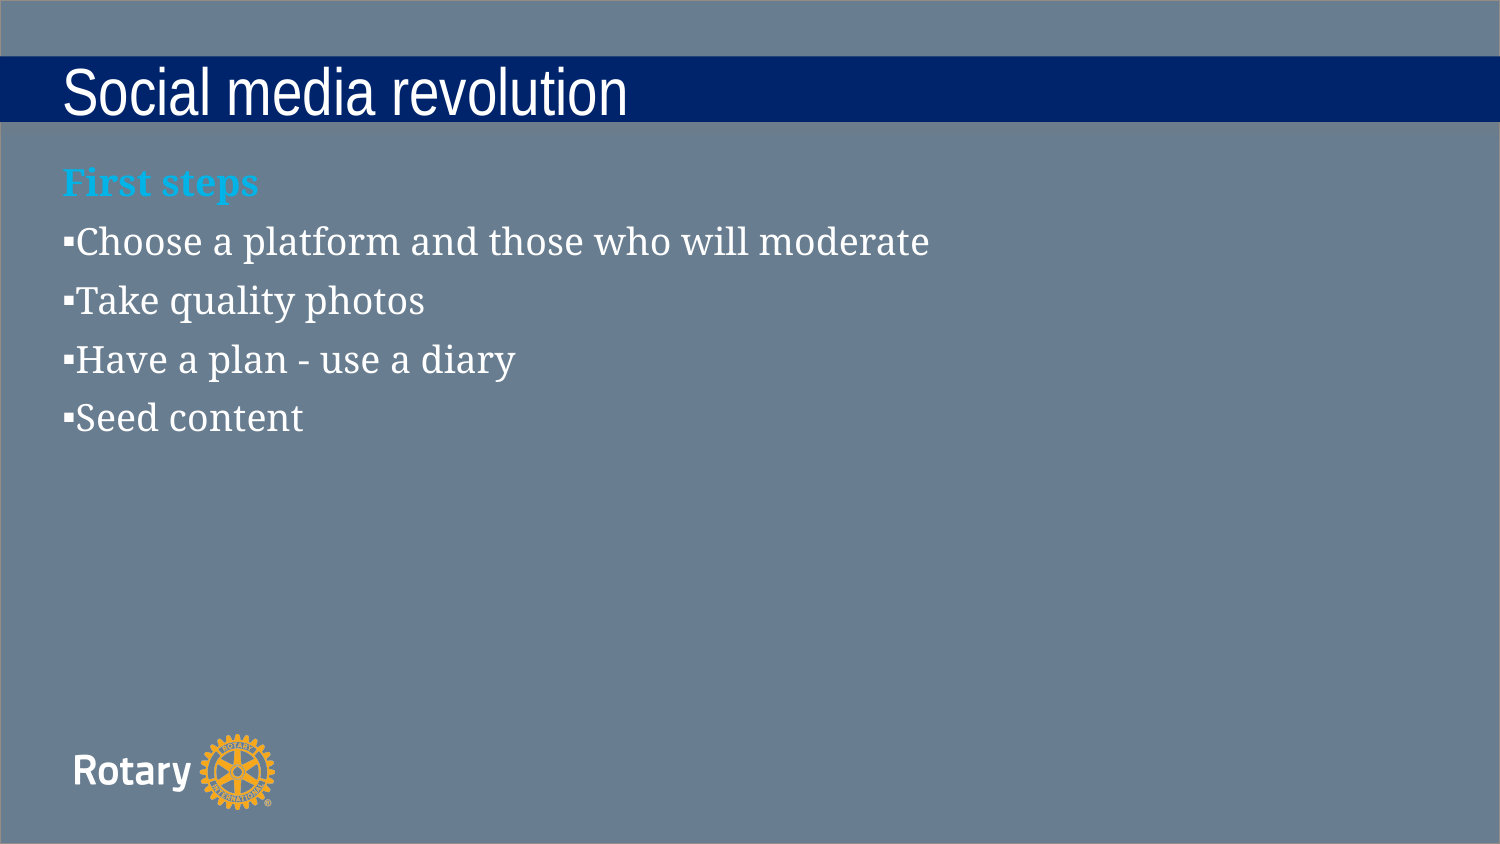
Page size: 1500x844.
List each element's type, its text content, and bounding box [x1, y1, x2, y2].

list First steps Choose a platform and those who will moderate Take quality photos Have a plan - use a diary Seed content [62, 159, 1413, 704]
picture [75, 734, 275, 810]
title Social media revolution [62, 56, 1500, 122]
